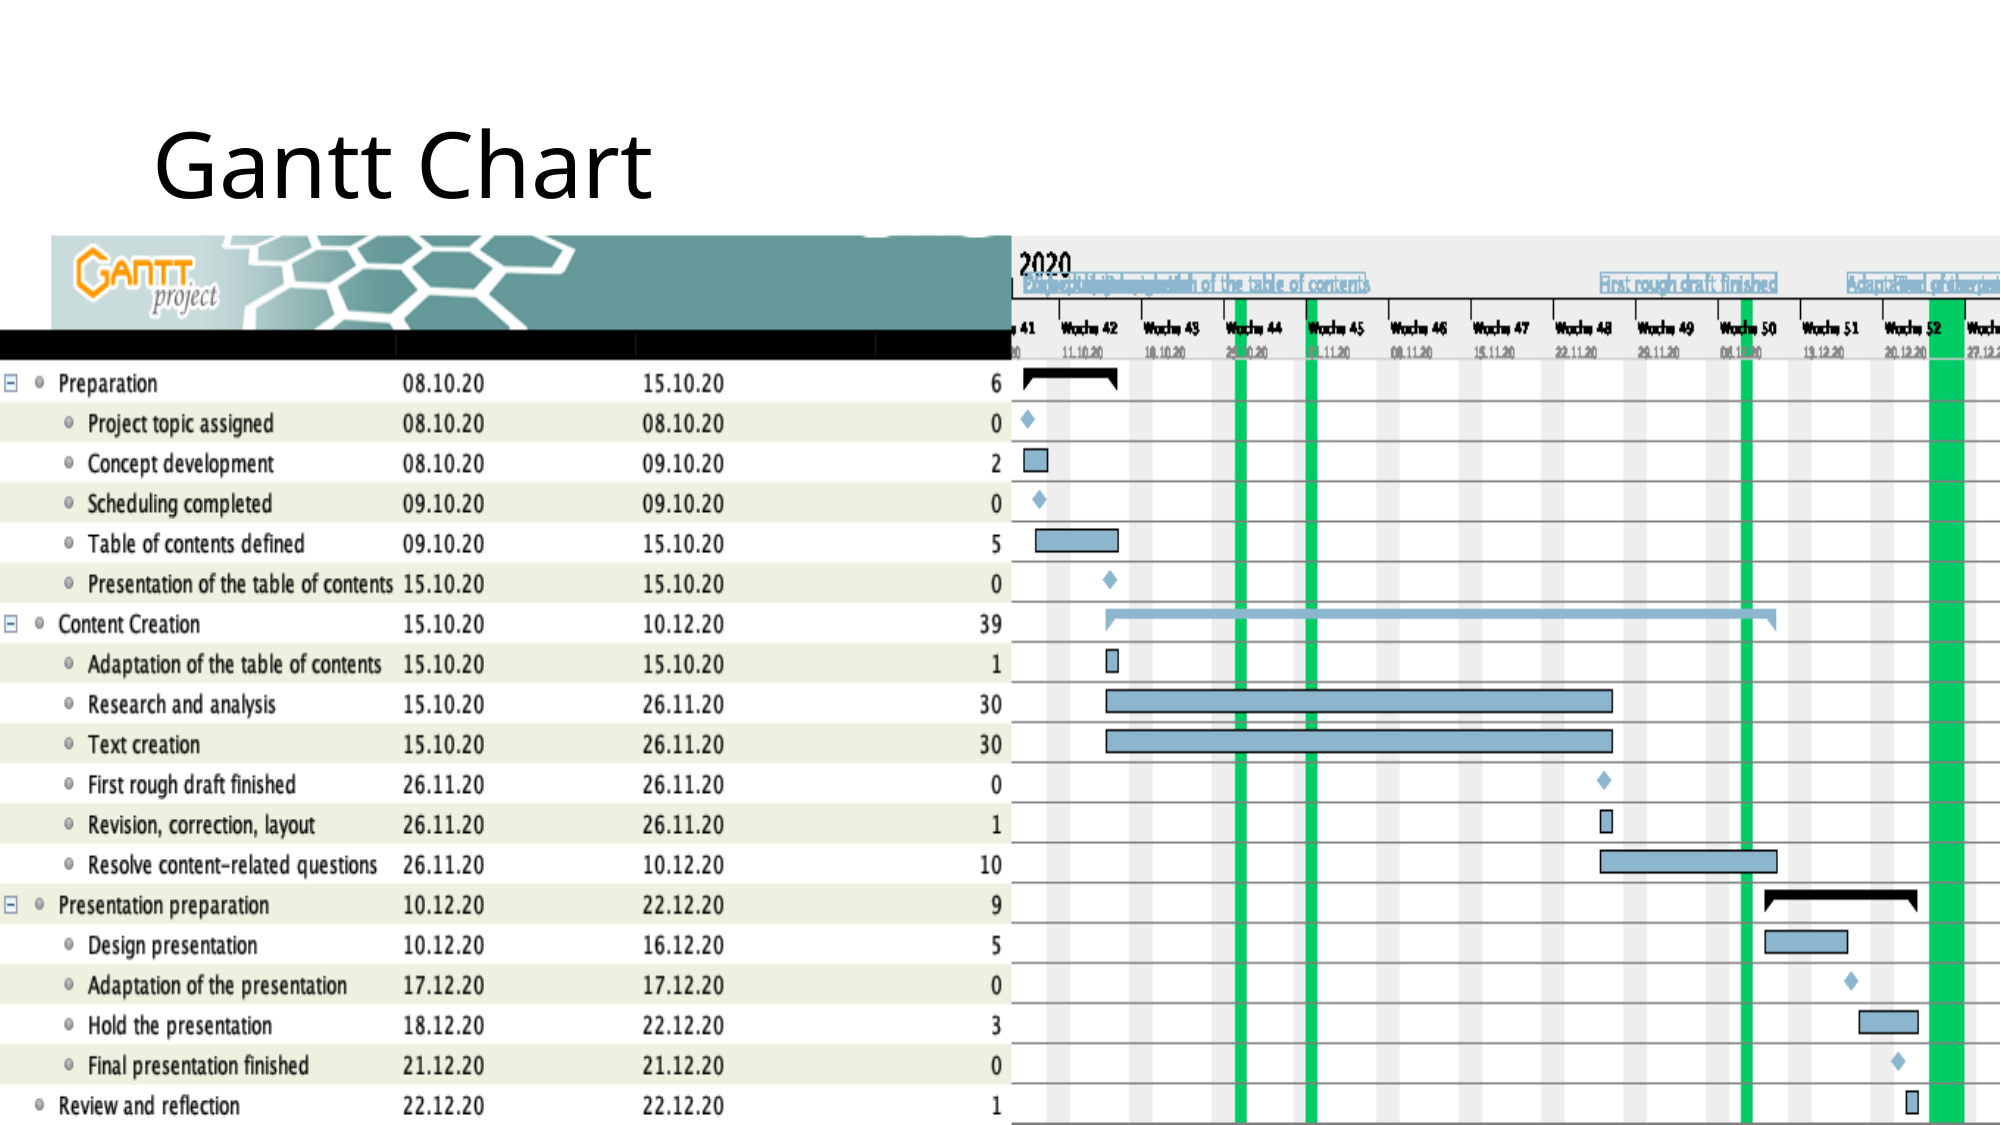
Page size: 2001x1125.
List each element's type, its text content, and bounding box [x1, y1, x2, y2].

title Gantt Chart [137, 59, 1863, 228]
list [0, 228, 2000, 1125]
